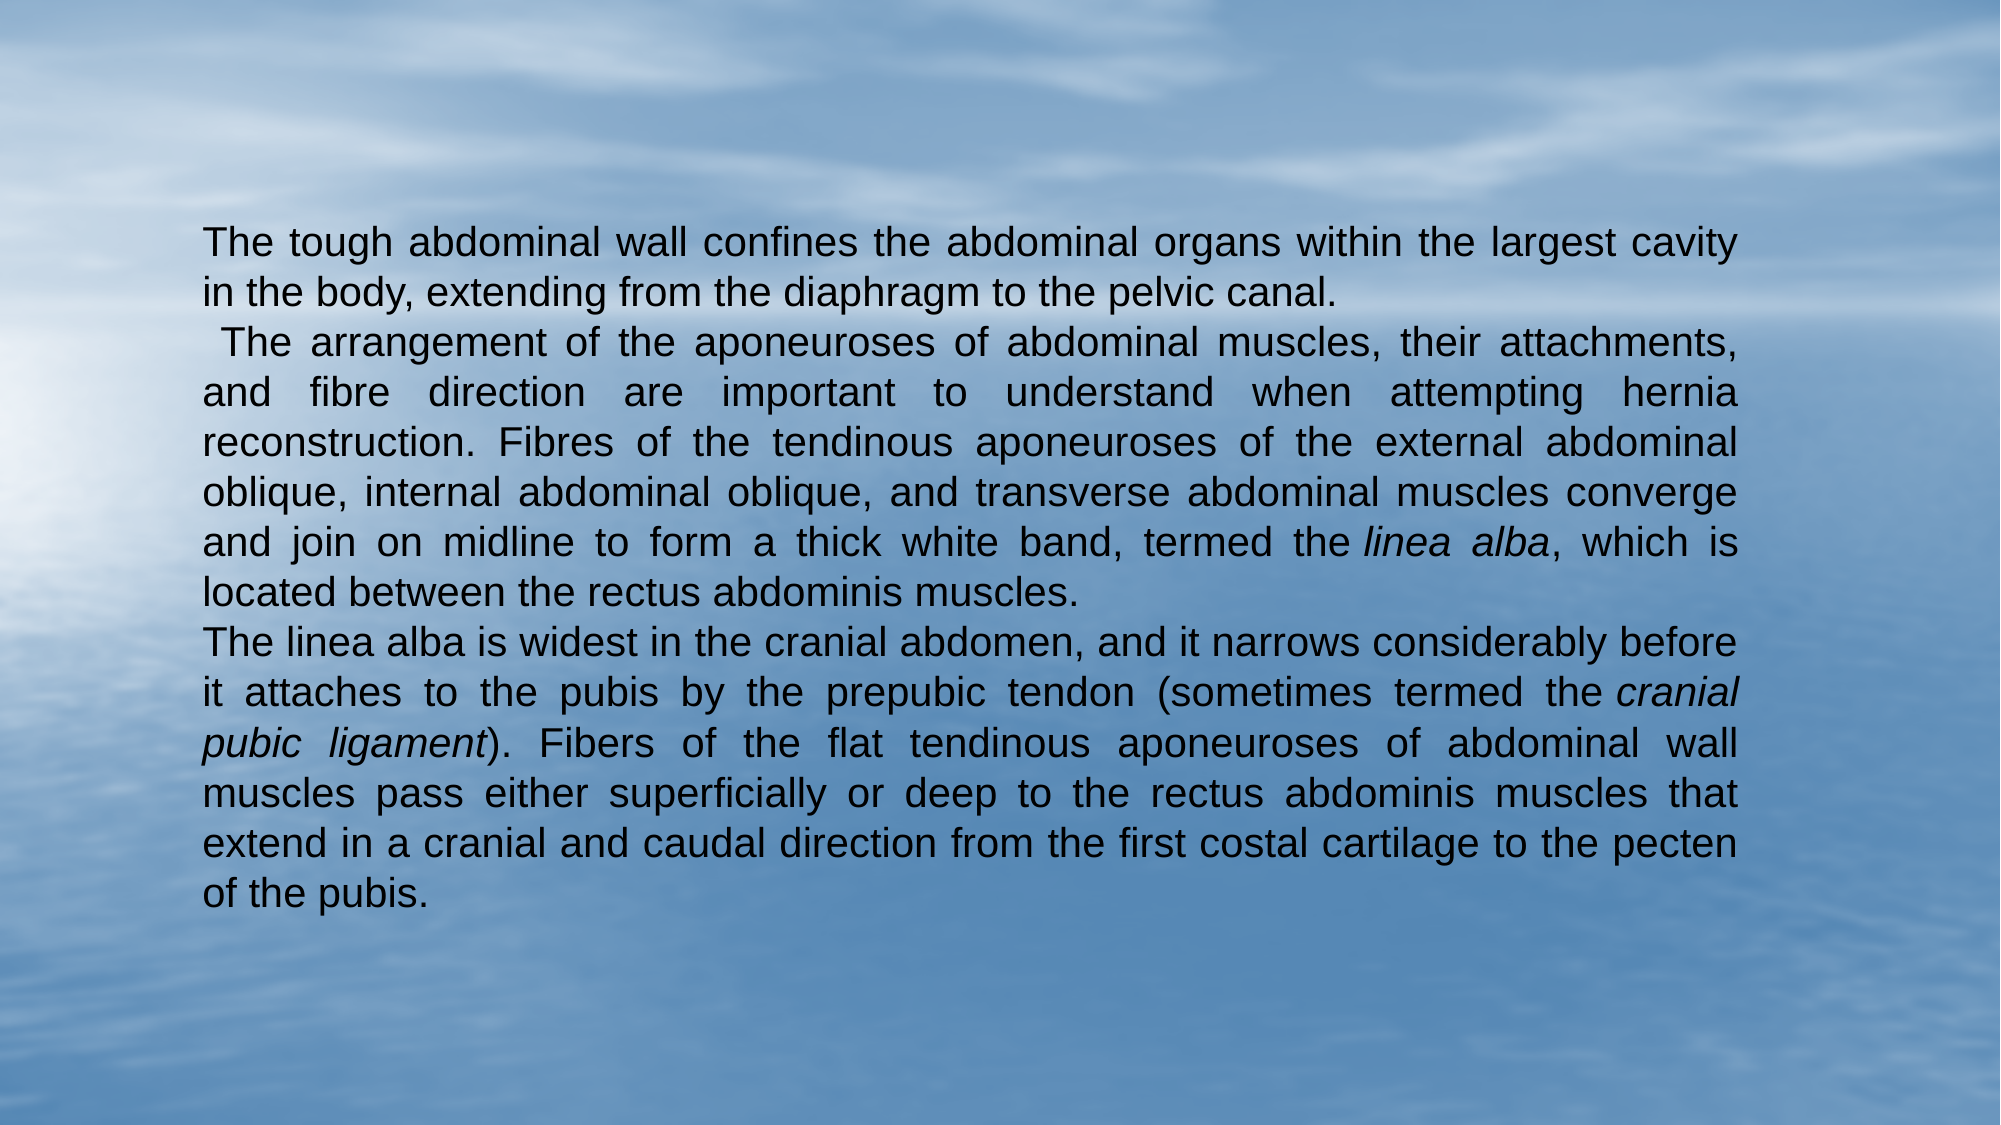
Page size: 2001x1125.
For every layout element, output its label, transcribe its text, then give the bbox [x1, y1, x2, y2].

list The tough abdominal wall confines the abdominal organs within the largest cavity in the body, extending from the diaphragm to the pelvic canal. The arrangement of the aponeuroses of abdominal muscles, their attachments, and fibre direction are important to understand when attempting hernia reconstruction. Fibres of the tendinous aponeuroses of the external abdominal oblique, internal abdominal oblique, and transverse abdominal muscles converge and join on midline to form a thick white band, termed the linea alba, which is located between the rectus abdominis muscles. The linea alba is widest in the cranial abdomen, and it narrows considerably before it attaches to the pubis by the prepubic tendon (sometimes termed the cranial pubic ligament). Fibers of the flat tendinous aponeuroses of abdominal wall muscles pass either superficially or deep to the rectus abdominis muscles that extend in a cranial and caudal direction from the first costal cartilage to the pecten of the pubis. [187, 206, 1755, 1125]
